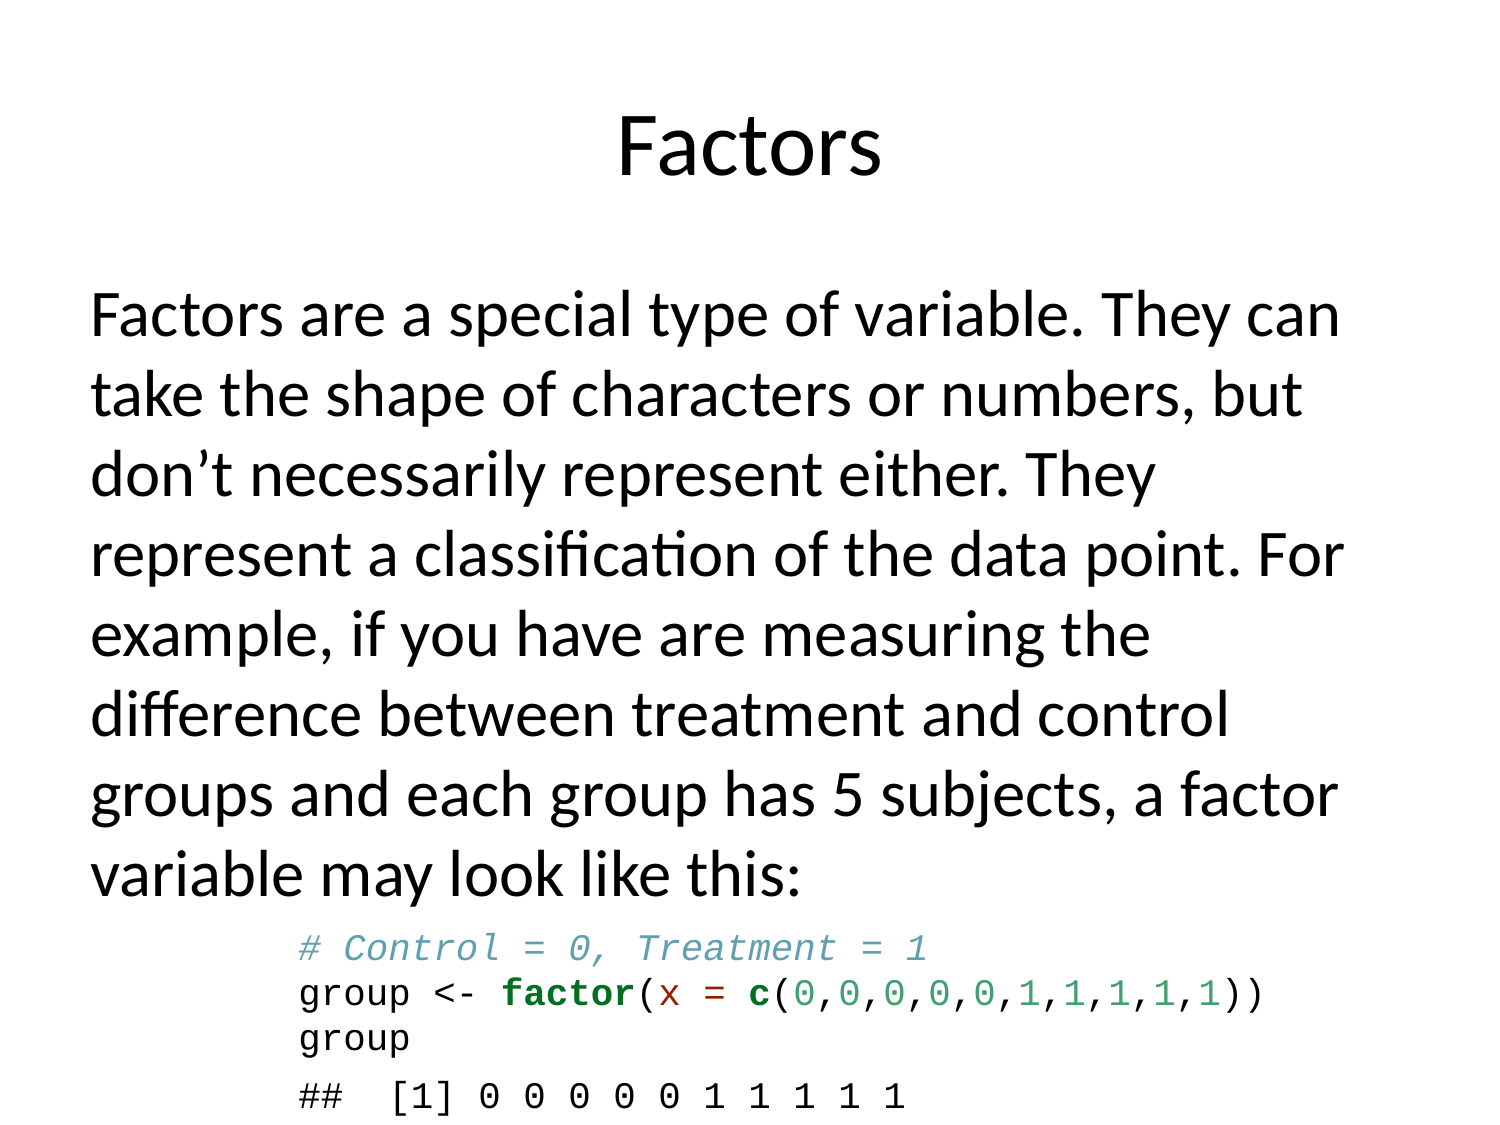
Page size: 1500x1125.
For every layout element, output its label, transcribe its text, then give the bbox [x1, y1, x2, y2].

title Factors [75, 45, 1425, 233]
list Factors are a special type of variable. They can take the shape of characters or numbers, but don’t necessarily represent either. They represent a classification of the data point. For example, if you have are measuring the difference between treatment and control groups and each group has 5 subjects, a factor variable may look like this: # Control = 0, Treatment = 1 group <- factor(x = c(0,0,0,0,0,1,1,1,1,1)) group ## [1] 0 0 0 0 0 1 1 1 1 1 ## Levels: 0 1 [75, 262, 1425, 1005]
